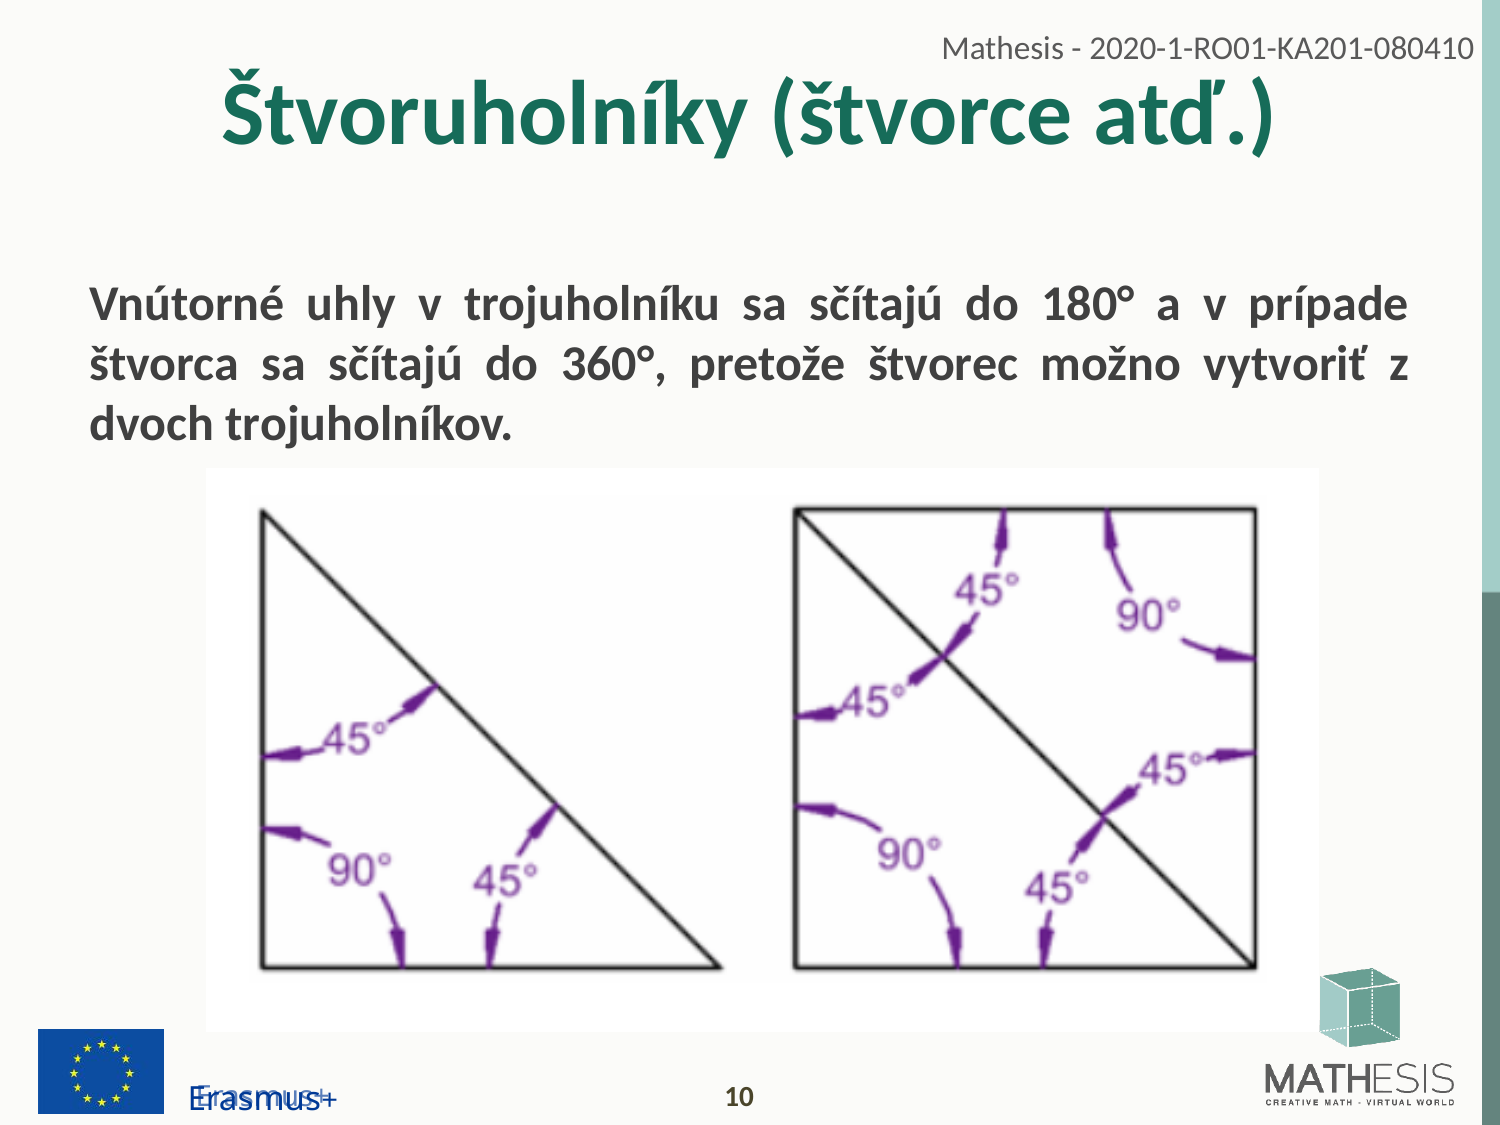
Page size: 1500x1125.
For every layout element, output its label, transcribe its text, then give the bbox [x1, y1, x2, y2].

list Vnútorné uhly v trojuholníku sa sčítajú do 180° a v prípade štvorca sa sčítajú do 360°, pretože štvorec možno vytvoriť z dvoch trojuholníkov. [75, 262, 1425, 1005]
picture [38, 1029, 164, 1114]
title Štvoruholníky (štvorce atď.) [75, 45, 1425, 233]
picture [206, 467, 1319, 1032]
